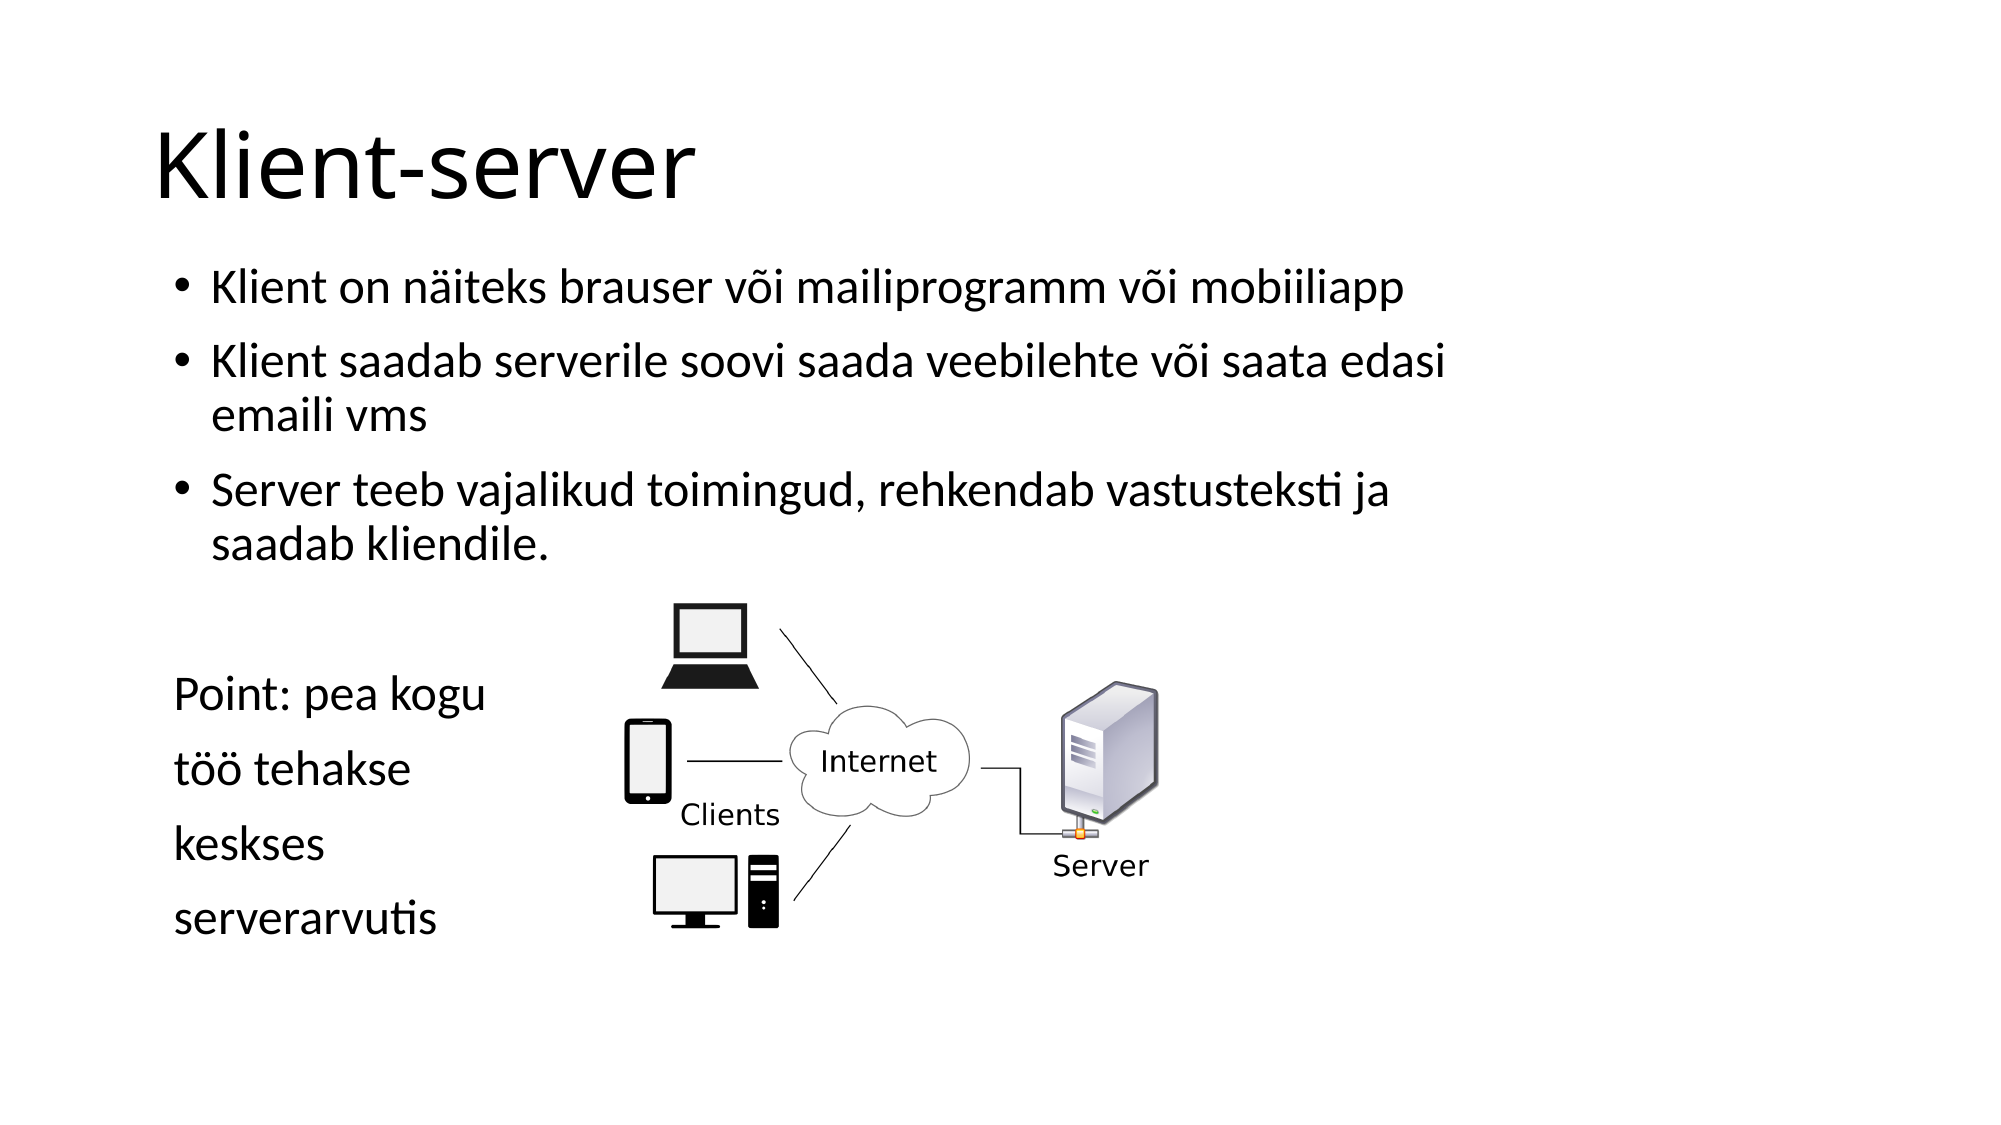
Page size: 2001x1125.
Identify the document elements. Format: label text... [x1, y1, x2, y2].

title Klient-server [137, 59, 1863, 278]
list Klient on näiteks brauser või mailiprogramm või mobiiliapp Klient saadab serverile soovi saada veebilehte või saata edasi emaili vms Server teeb vajalikud toimingud, rehkendab vastusteksti ja saadab kliendile. Point: pea kogu töö tehakse keskses serverarvutis [158, 252, 1509, 995]
picture [573, 577, 1186, 945]
